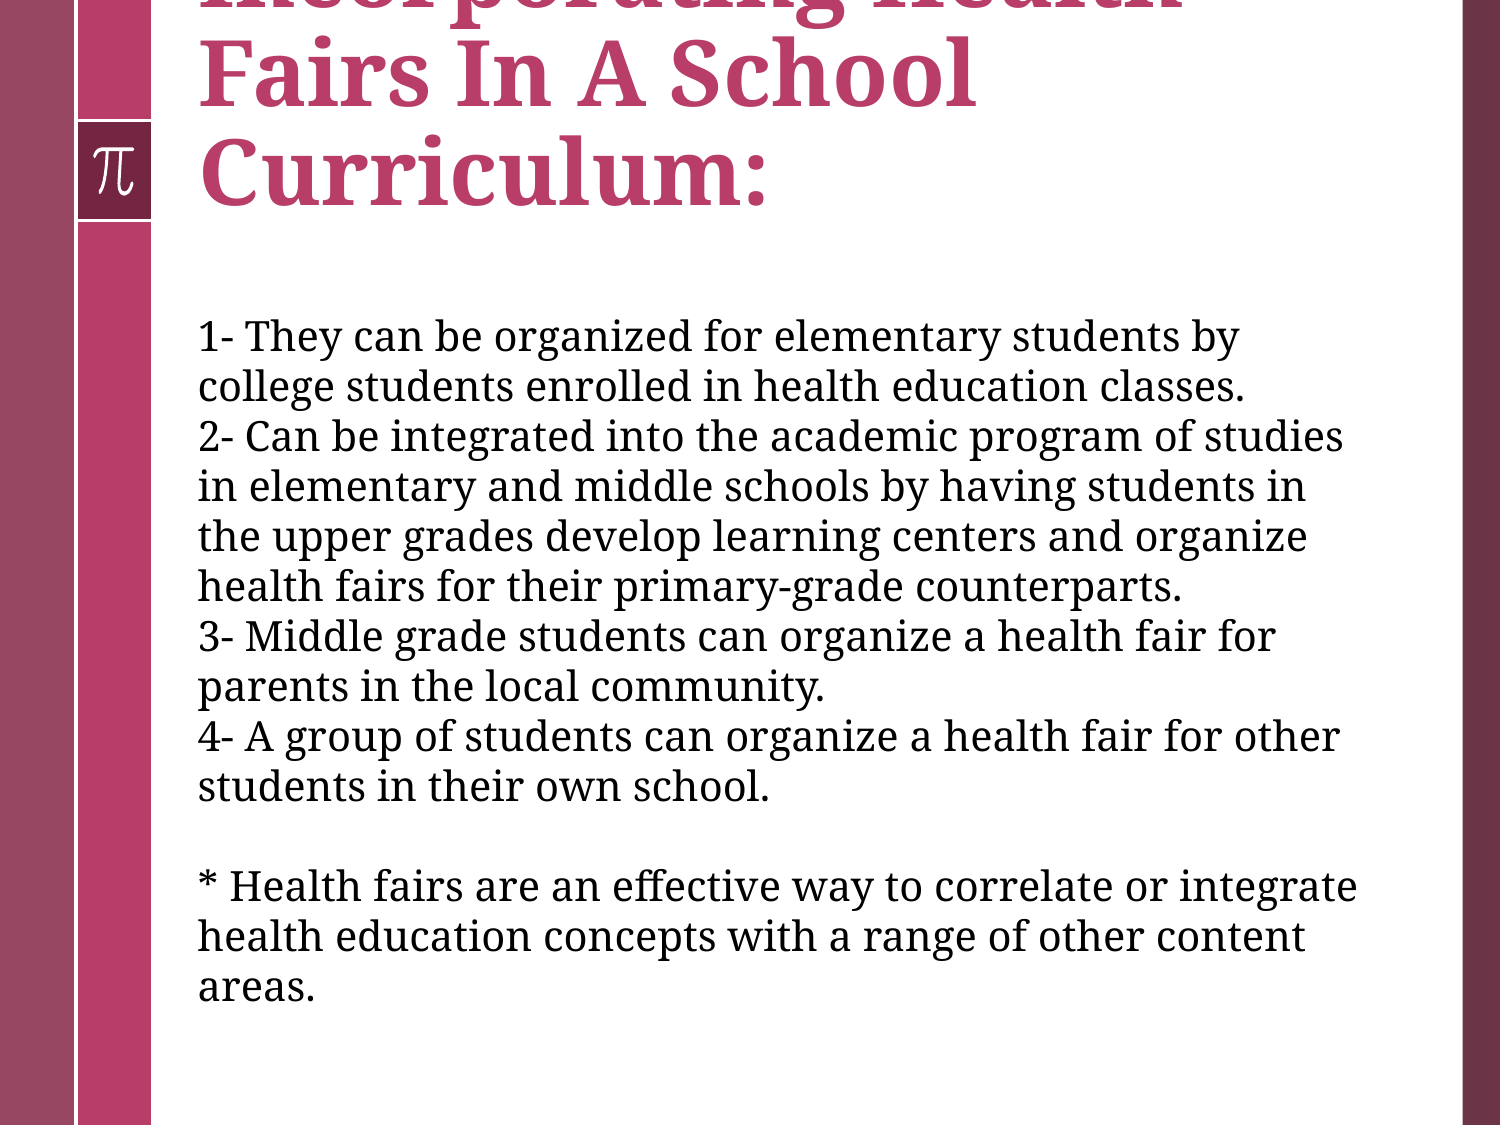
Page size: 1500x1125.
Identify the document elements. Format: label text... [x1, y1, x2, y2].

text_box 1- They can be organized for elementary students by college students enrolled in health education classes. 2- Can be integrated into the academic program of studies in elementary and middle schools by having students in the upper grades develop learning centers and organize health fairs for their primary-grade counterparts. 3- Middle grade students can organize a health fair for parents in the local community. 4- A group of students can organize a health fair for other students in their own school. * Health fairs are an effective way to correlate or integrate health education concepts with a range of other content areas. [182, 302, 1388, 1018]
title Incorporating Health Fairs In A School Curriculum: [183, 29, 1388, 233]
